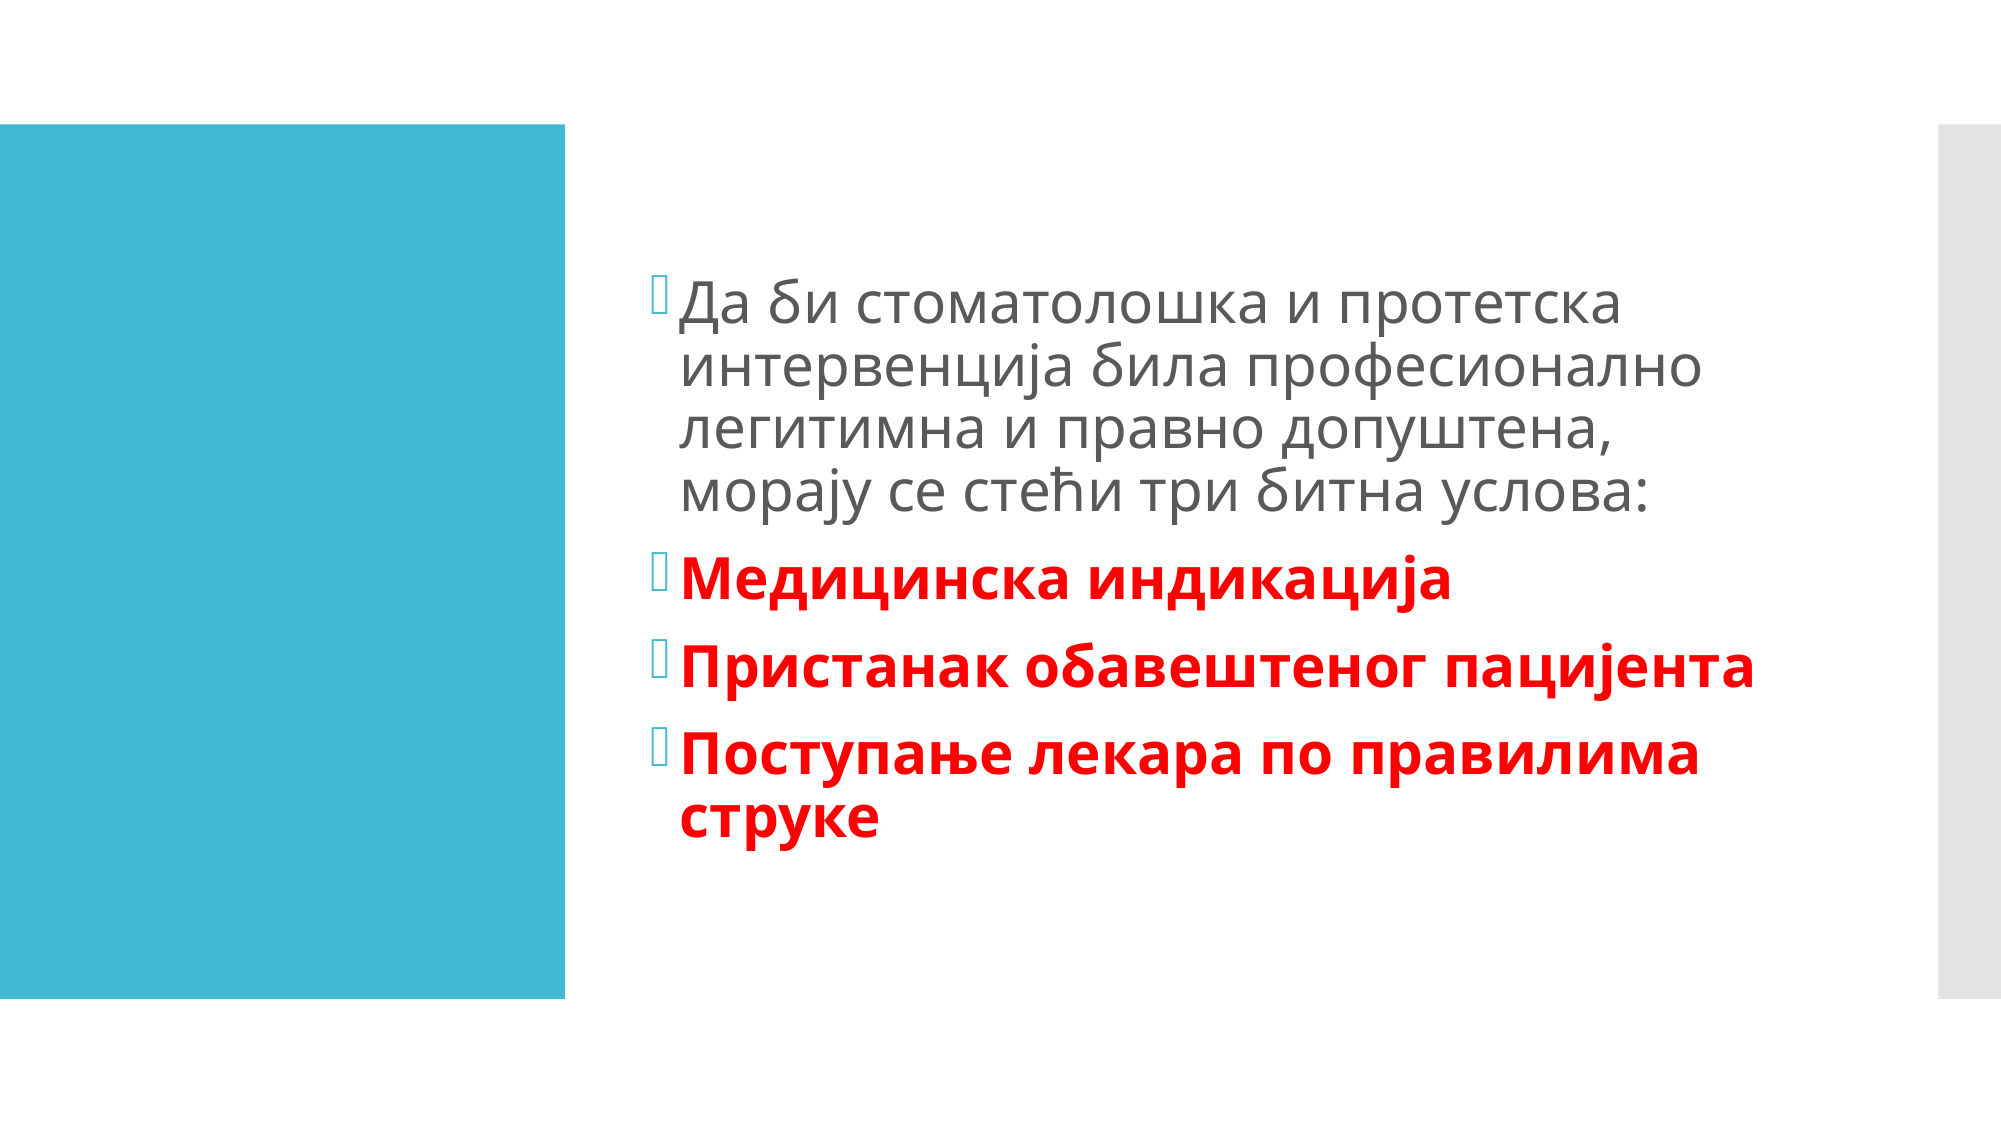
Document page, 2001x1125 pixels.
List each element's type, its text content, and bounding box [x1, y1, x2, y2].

list Да би стоматолошка и протетска интервенција била професионално легитимна и правно допуштена, морају се стећи три битна услова: Медицинска индикација Пристанак обавештеног пацијента Поступање лекара по правилима струке [634, 141, 1835, 982]
